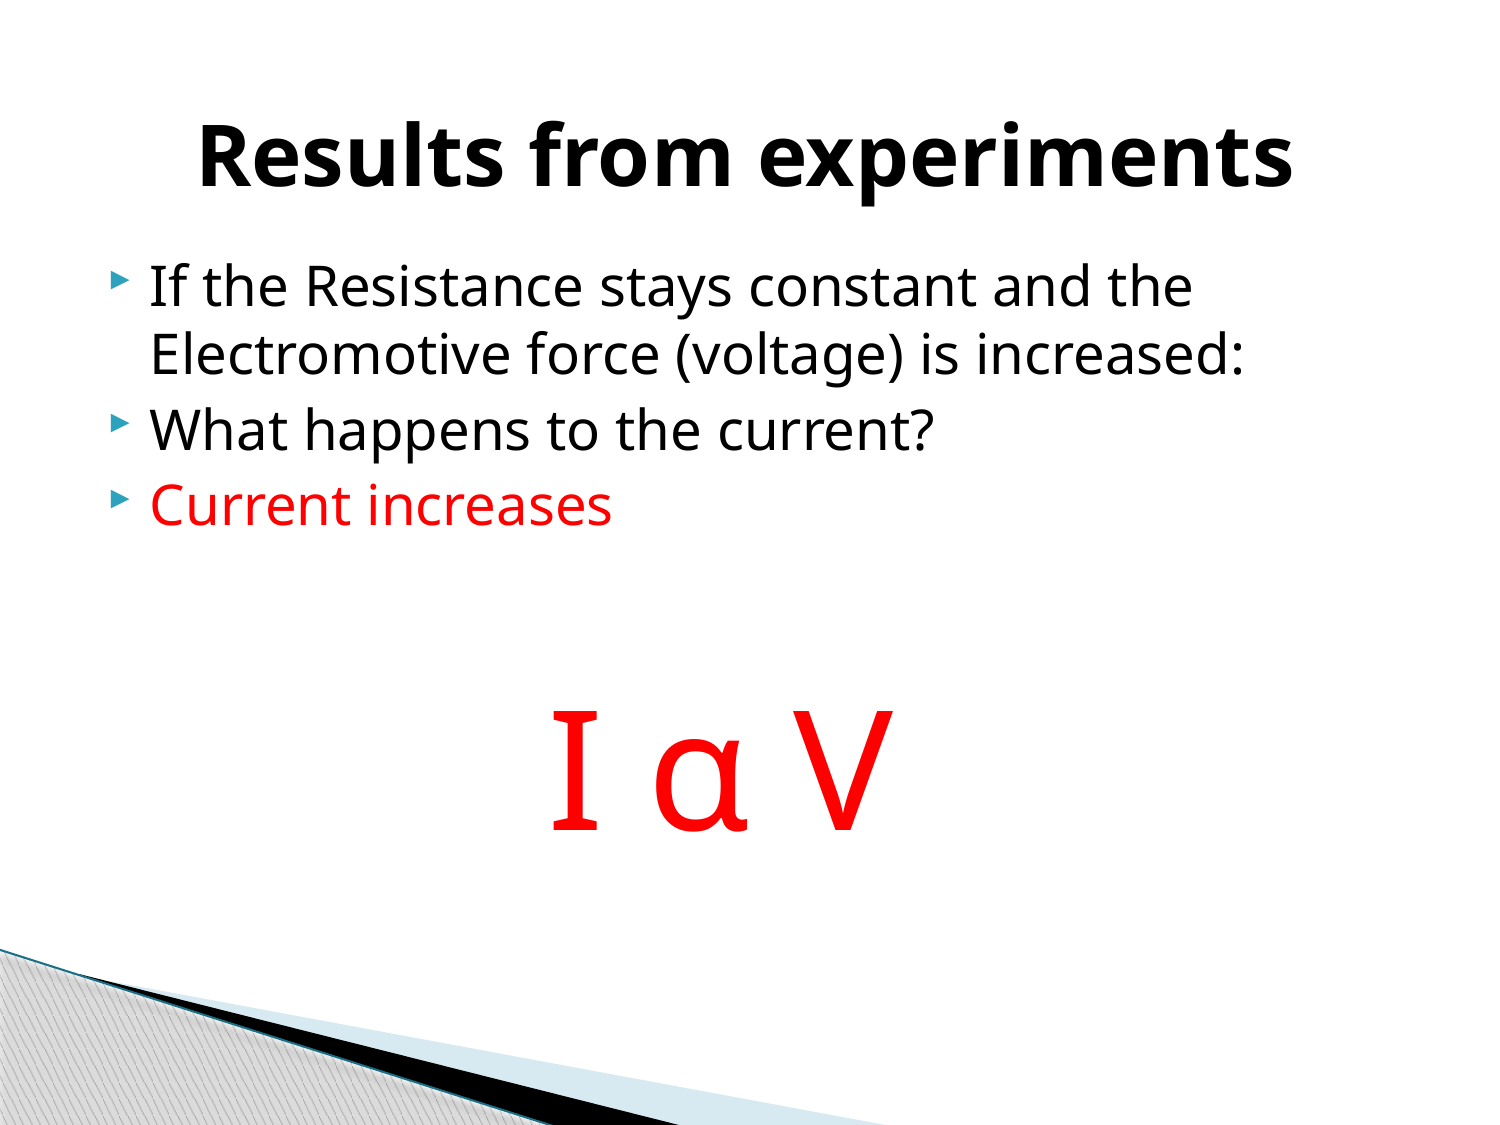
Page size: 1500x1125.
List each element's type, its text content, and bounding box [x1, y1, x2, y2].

title Results from experiments [70, 58, 1421, 247]
list If the Resistance stays constant and the Electromotive force (voltage) is increased: What happens to the current? Current increases [75, 243, 1425, 575]
text_box I α V [117, 656, 1325, 871]
